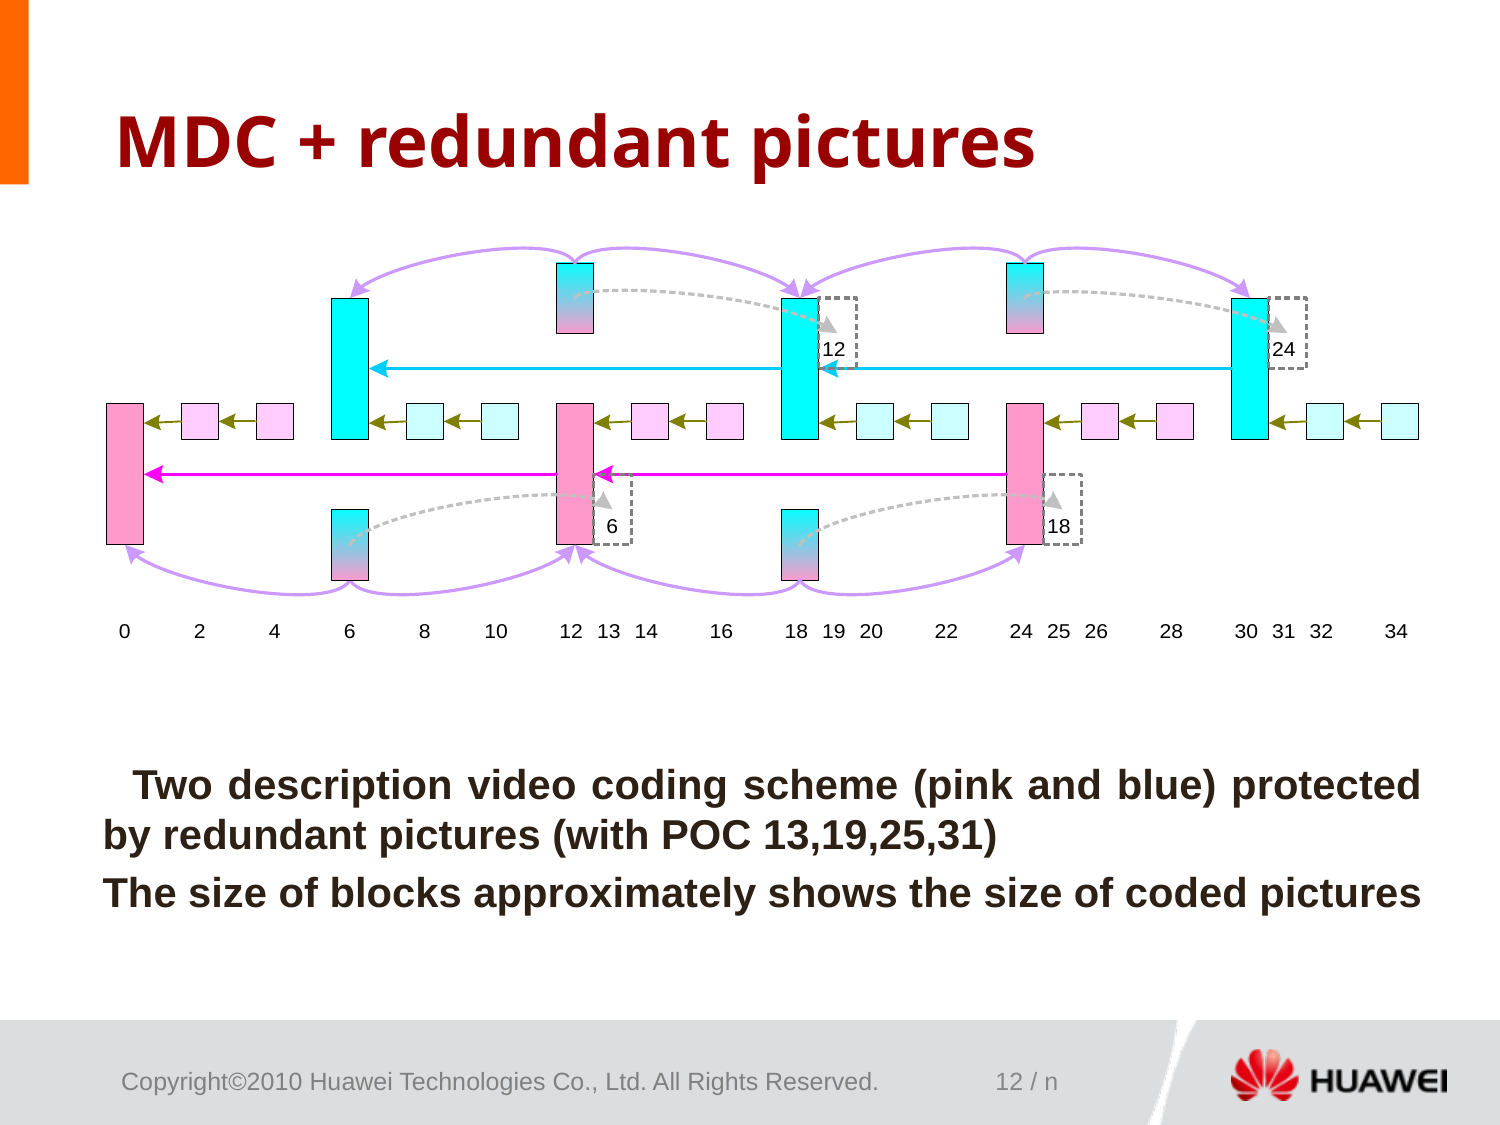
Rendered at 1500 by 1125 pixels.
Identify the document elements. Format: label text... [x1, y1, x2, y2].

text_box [99, 224, 1426, 657]
picture [0, 1020, 1500, 1125]
title MDC + redundant pictures [99, 45, 1447, 233]
list Two description video coding scheme (pink and blue) protected by redundant pictures (with POC 13,19,25,31) The size of blocks approximately shows the size of coded pictures [87, 750, 1438, 947]
